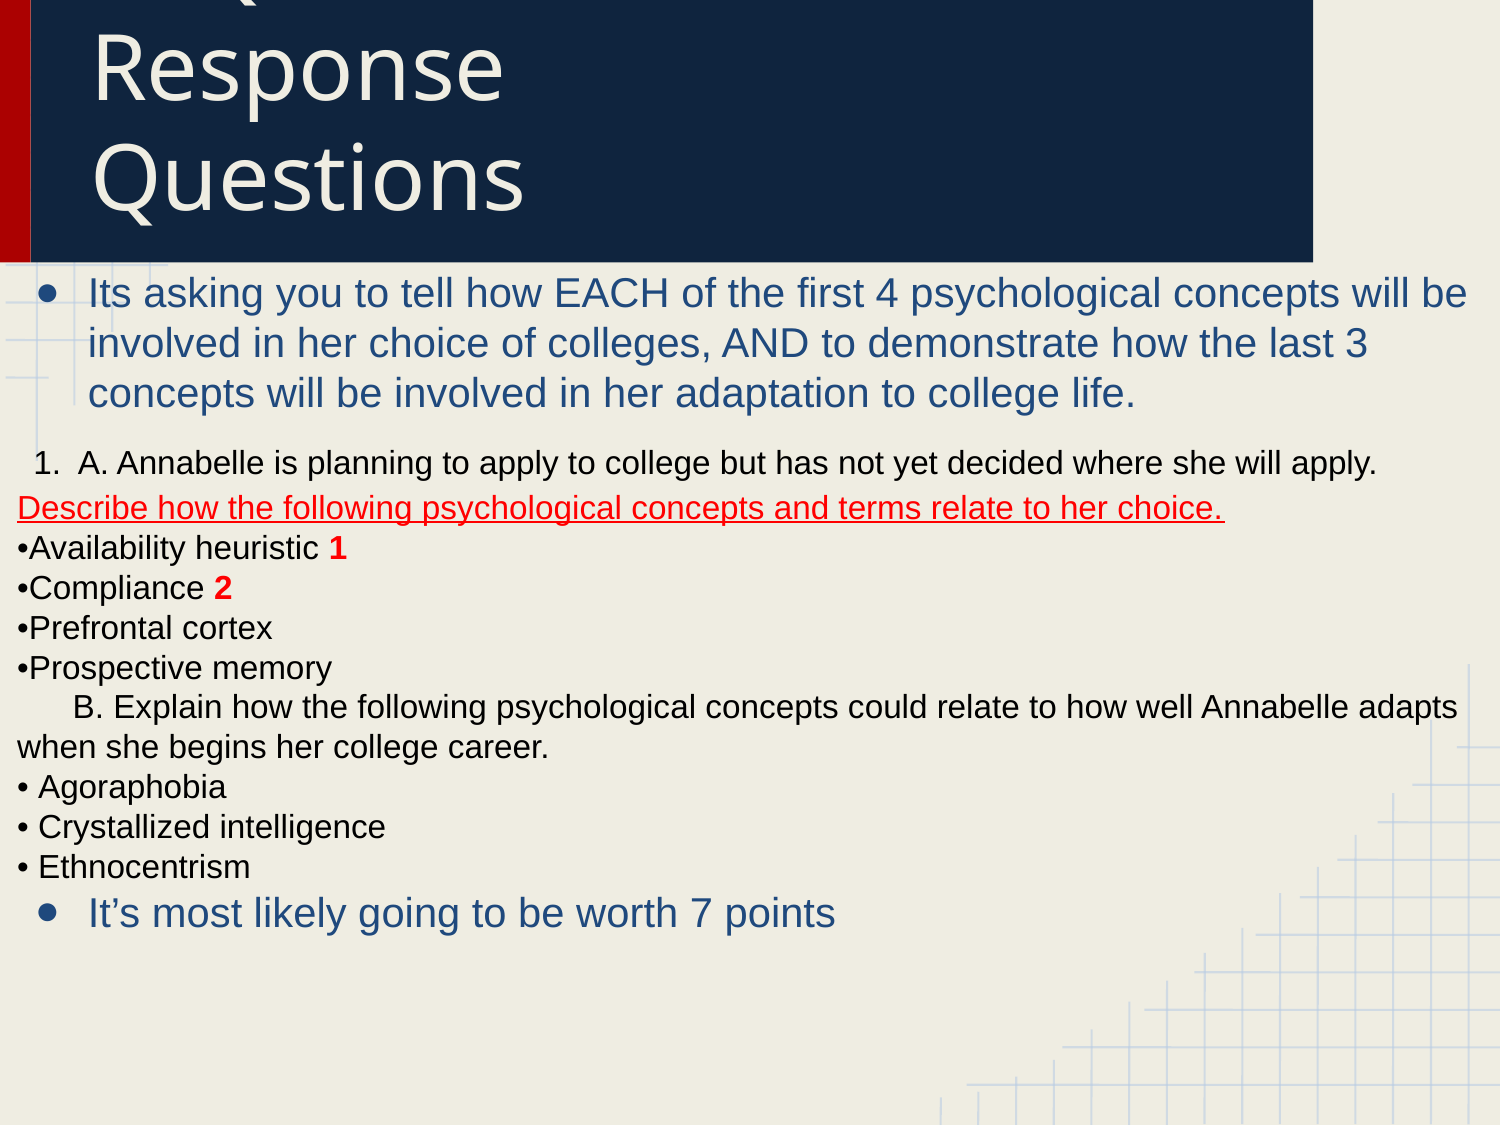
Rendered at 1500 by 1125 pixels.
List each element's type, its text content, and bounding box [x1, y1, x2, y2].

list Its asking you to tell how EACH of the first 4 psychological concepts will be involved in her choice of colleges, AND to demonstrate how the last 3 concepts will be involved in her adaptation to college life. 1. A. Annabelle is planning to apply to college but has not yet decided where she will apply. Describe how the following psychological concepts and terms relate to her choice. •Availability heuristic 1 •Compliance 2 •Prefrontal cortex •Prospective memory B. Explain how the following psychological concepts could relate to how well Annabelle adapts when she begins her college career. • Agoraphobia • Crystallized intelligence • Ethnocentrism It’s most likely going to be worth 7 points [2, 251, 1500, 1071]
title FRQs-Free Response Questions [75, 22, 973, 244]
